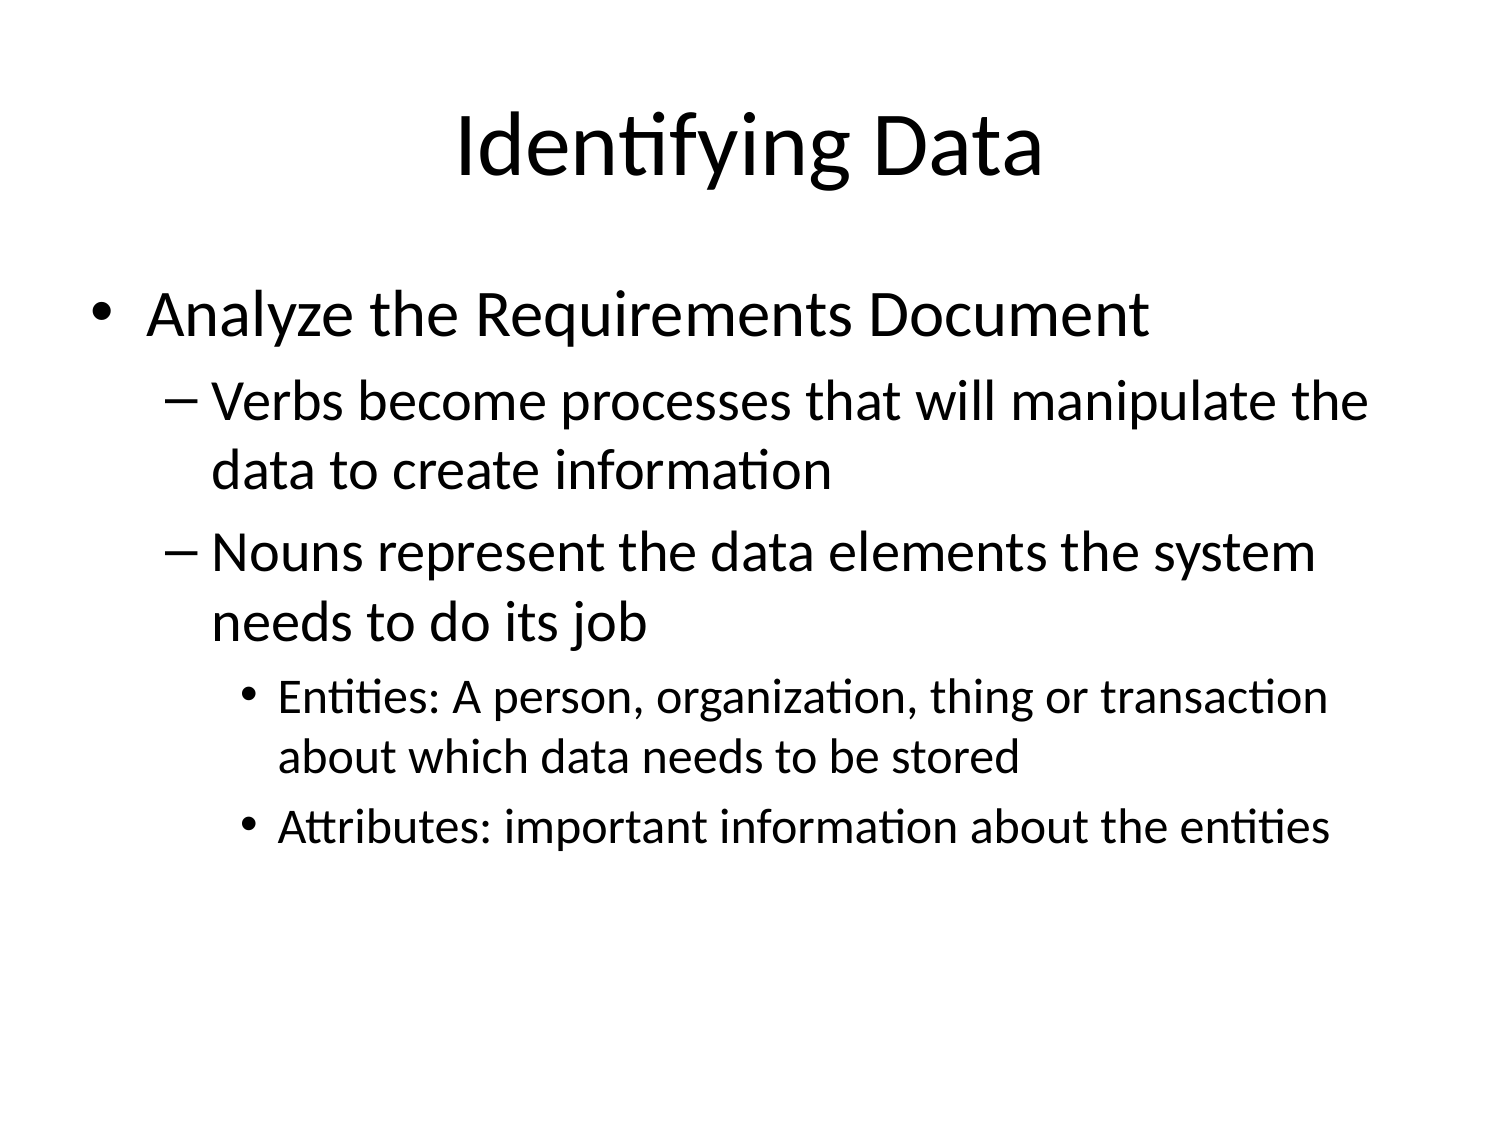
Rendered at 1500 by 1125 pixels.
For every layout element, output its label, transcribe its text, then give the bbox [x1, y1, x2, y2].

list Analyze the Requirements Document Verbs become processes that will manipulate the data to create information Nouns represent the data elements the system needs to do its job Entities: A person, organization, thing or transaction about which data needs to be stored Attributes: important information about the entities [75, 262, 1425, 1005]
title Identifying Data [75, 45, 1425, 233]
